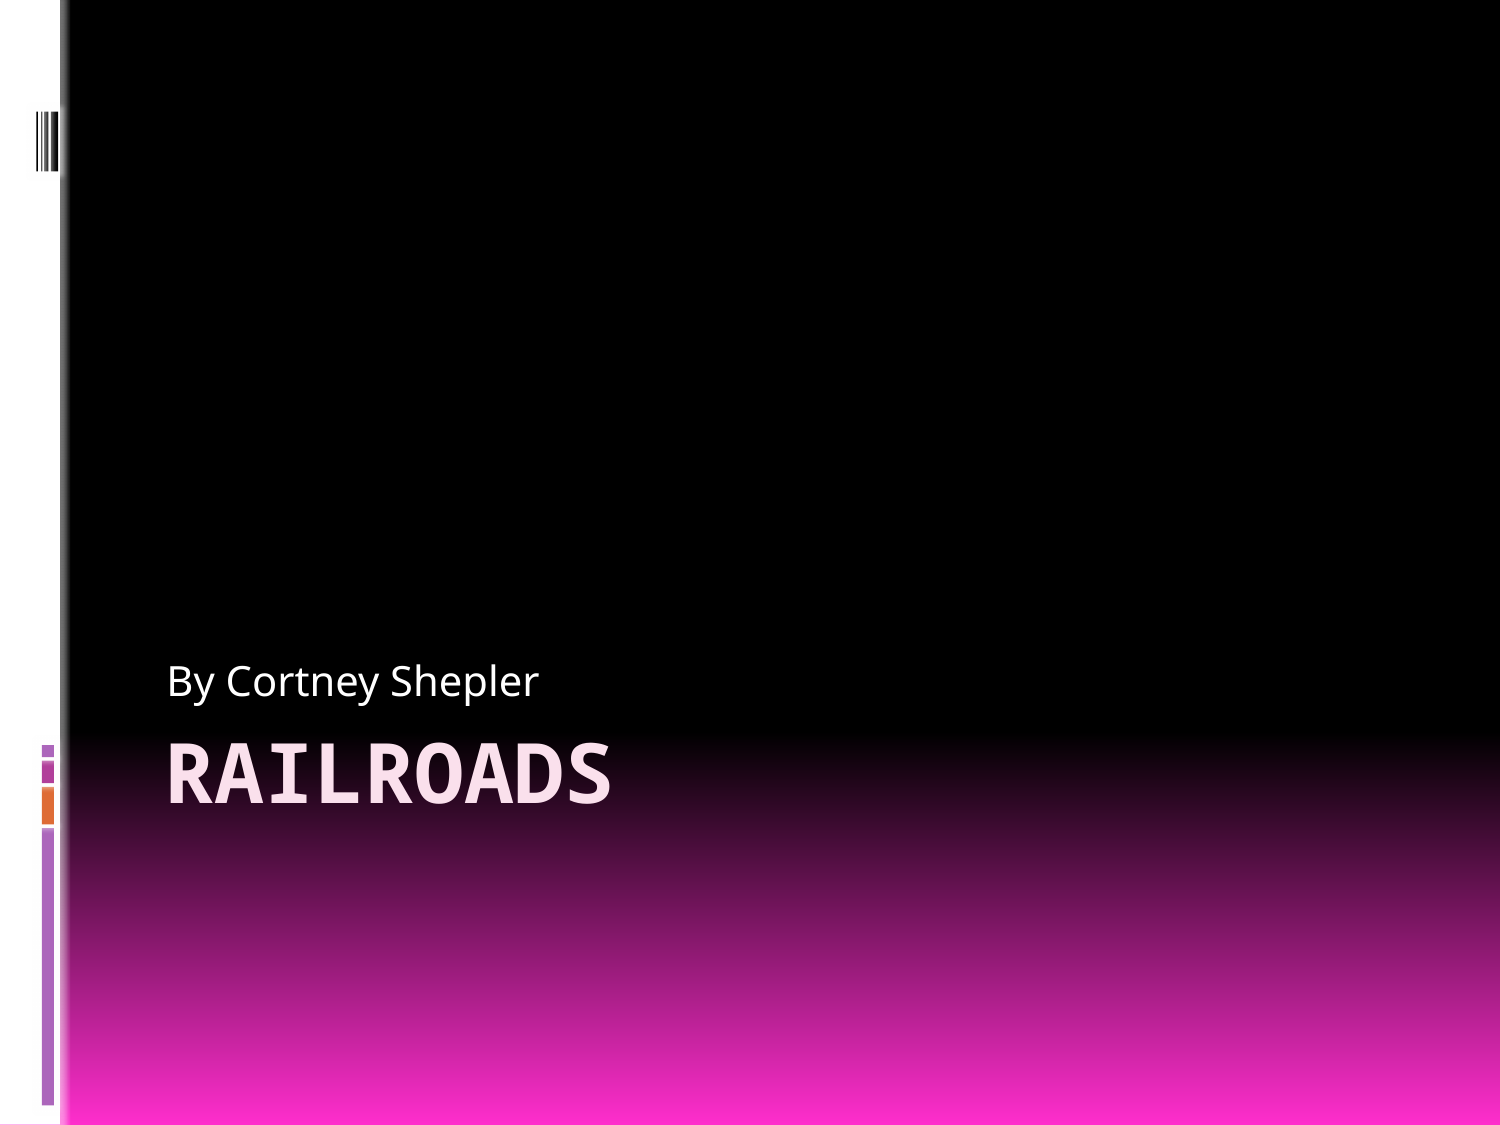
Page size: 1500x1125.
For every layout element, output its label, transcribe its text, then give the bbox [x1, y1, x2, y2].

subtitle By Cortney Shepler [150, 464, 1425, 713]
title Railroads [150, 713, 1425, 1037]
